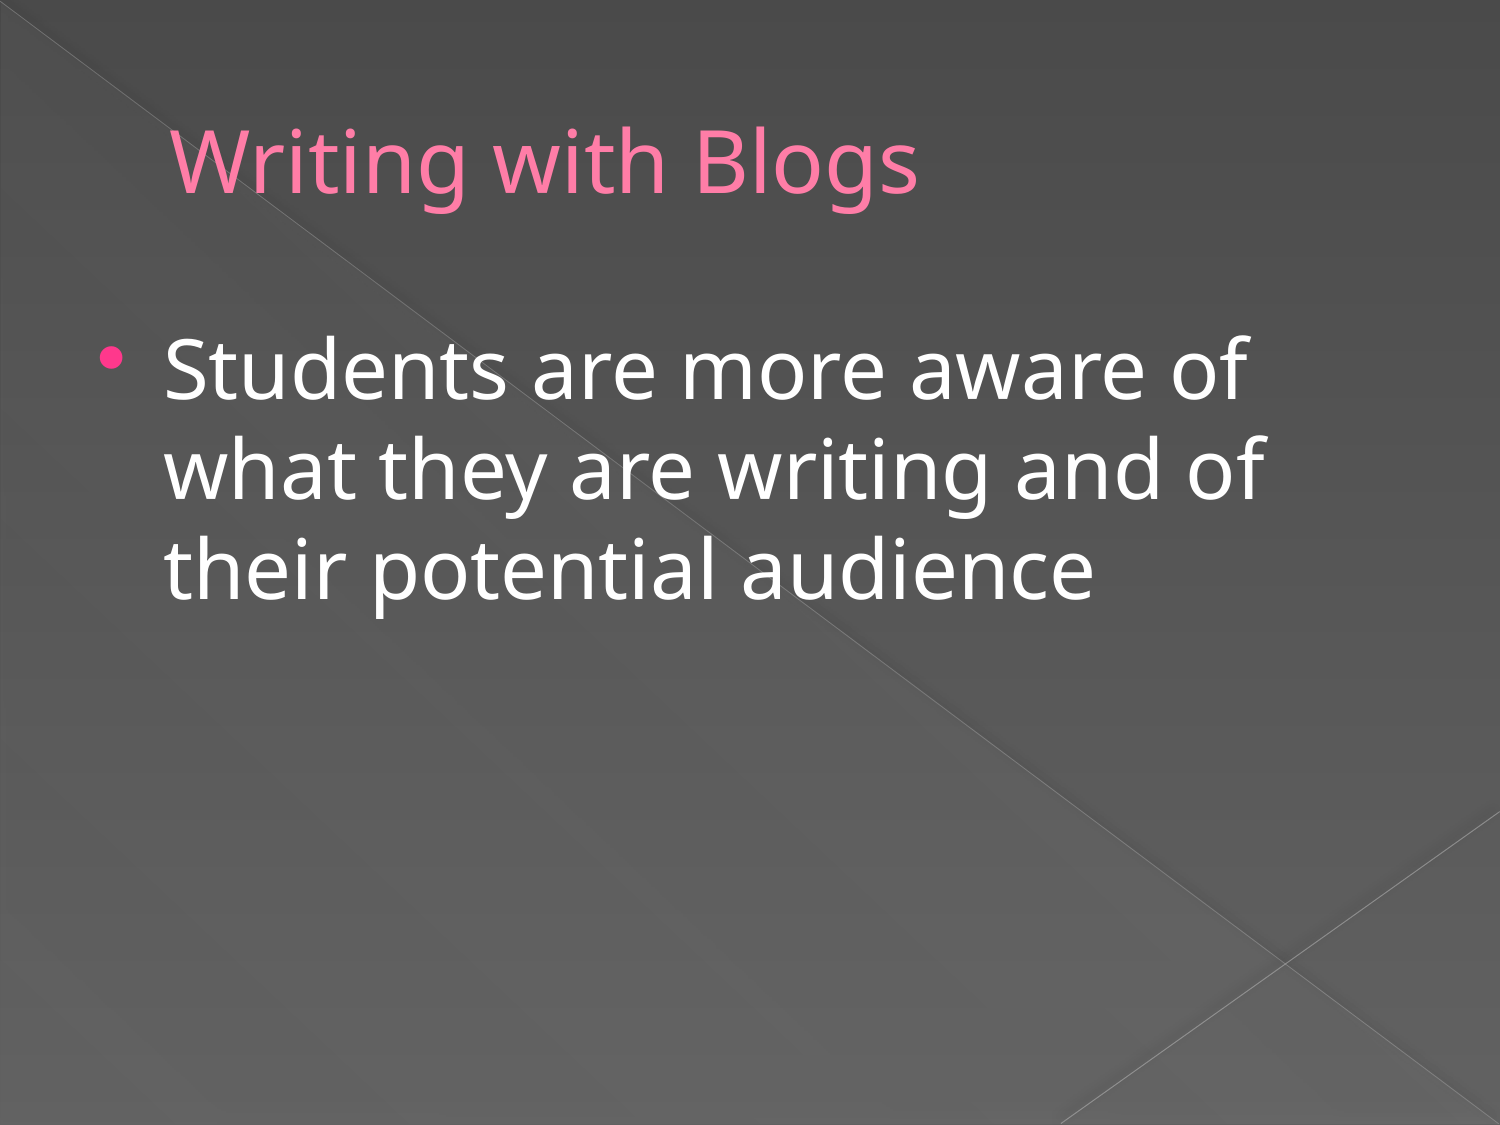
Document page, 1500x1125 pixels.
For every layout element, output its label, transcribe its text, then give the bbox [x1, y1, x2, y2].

title Writing with Blogs [75, 43, 1425, 274]
list Students are more aware of what they are writing and of their potential audience [75, 308, 1425, 1059]
